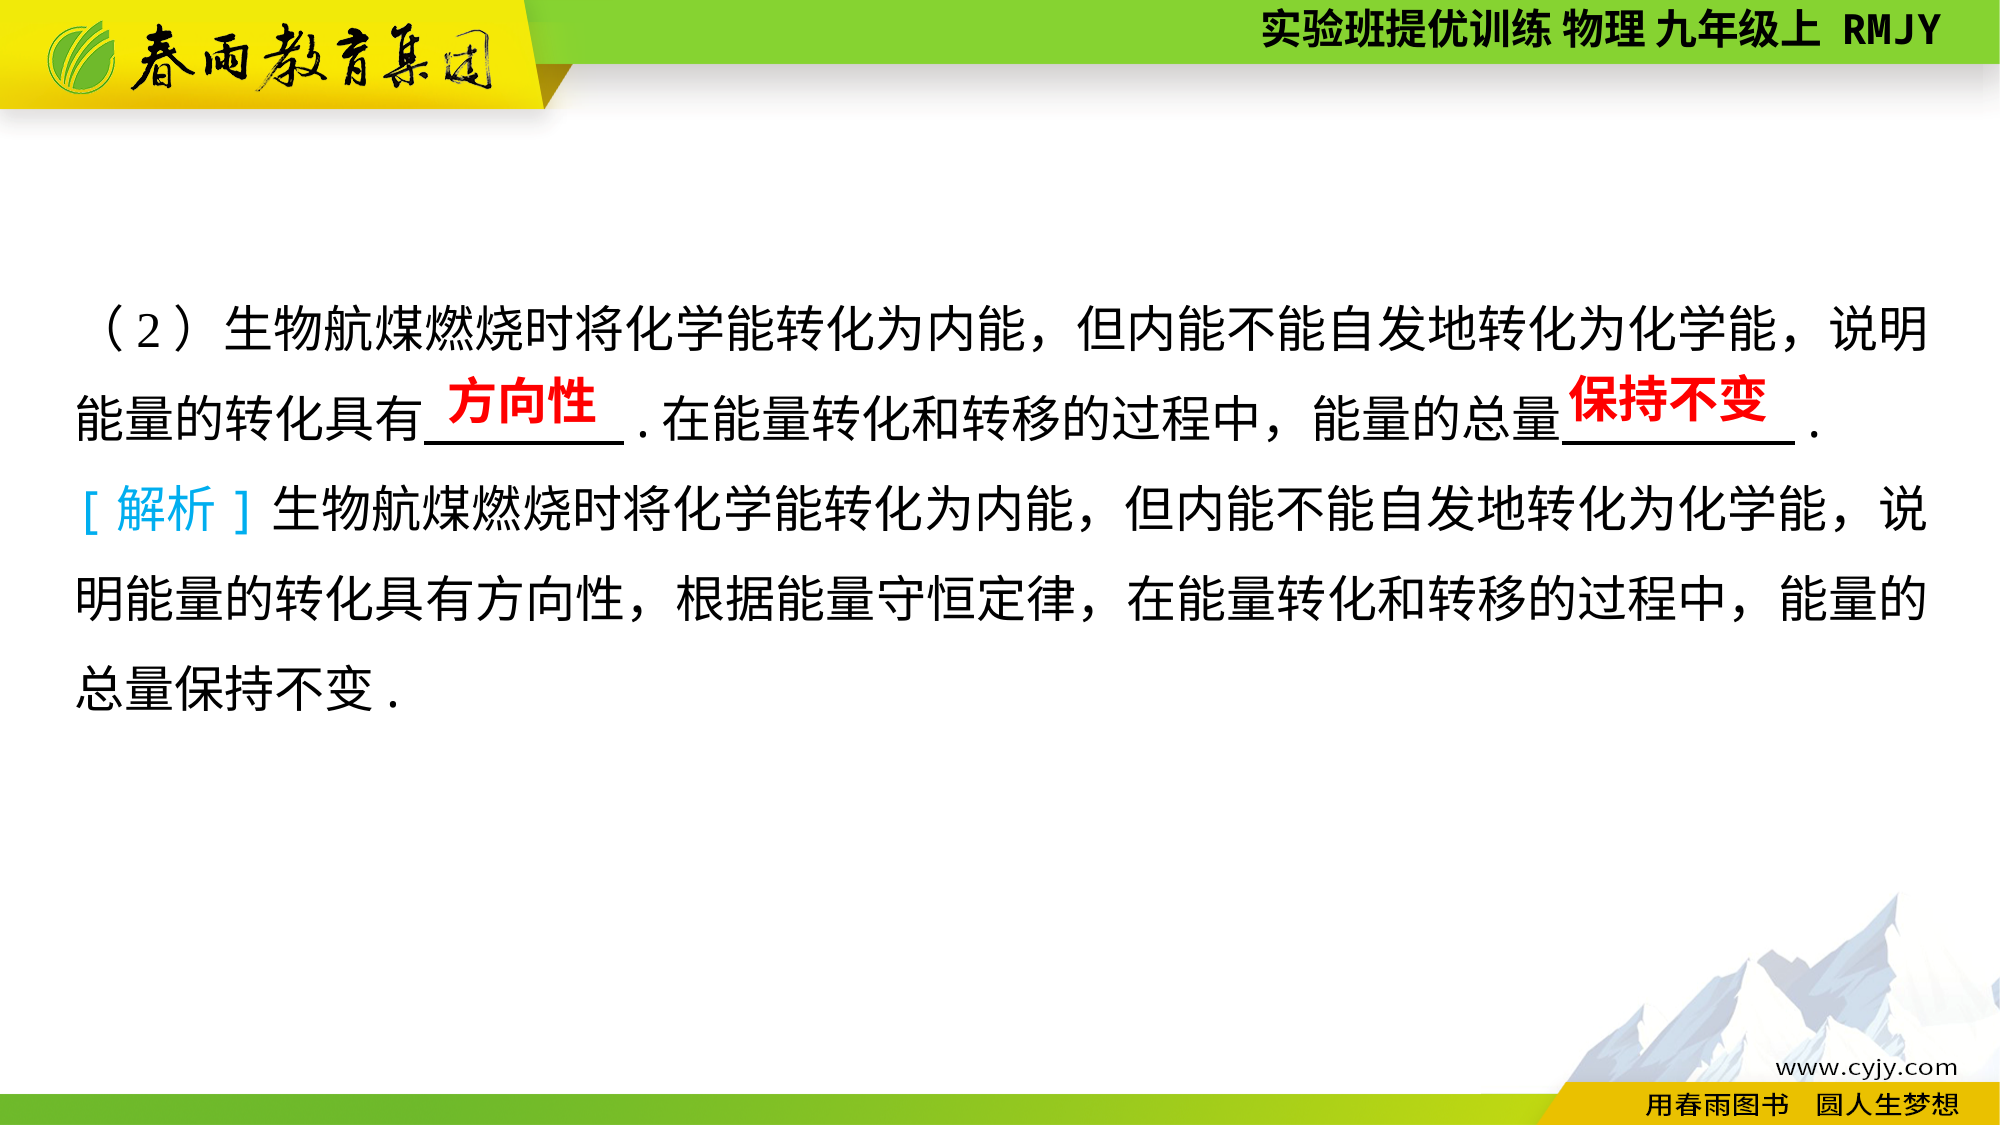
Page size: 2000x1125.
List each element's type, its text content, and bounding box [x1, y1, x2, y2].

text_box [解析]生物航煤燃烧时将化学能转化为内能，但内能不能自发地转化为化学能，说明能量的转化具有方向性，根据能量守恒定律，在能量转化和转移的过程中，能量的总量保持不变. [59, 439, 1944, 725]
text_box 保持不变 [1553, 360, 1784, 436]
picture [0, 0, 2000, 1125]
list （2）生物航煤燃烧时将化学能转化为内能，但内能不能自发地转化为化学能，说明能量的转化具有 .在能量转化和转移的过程中，能量的总量 . [59, 259, 1944, 439]
text_box 方向性 [433, 361, 613, 437]
